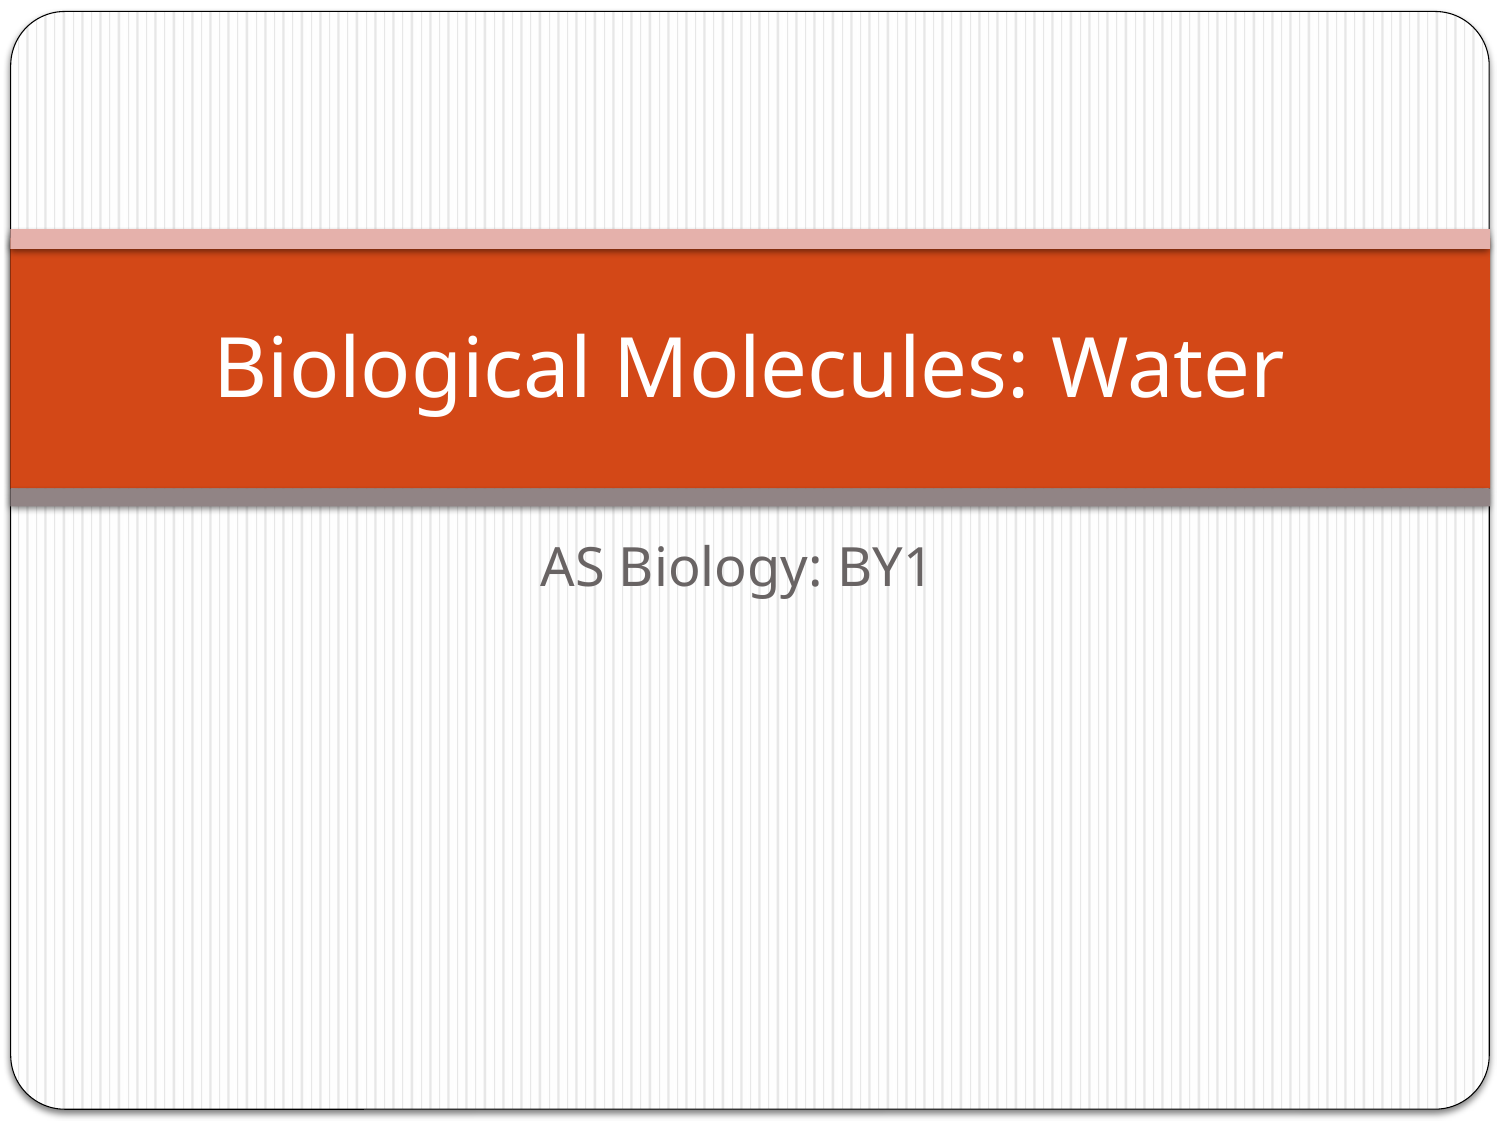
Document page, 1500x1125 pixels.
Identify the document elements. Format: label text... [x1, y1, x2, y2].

subtitle AS Biology: BY1 [212, 525, 1263, 788]
title Biological Molecules: Water [75, 247, 1425, 489]
